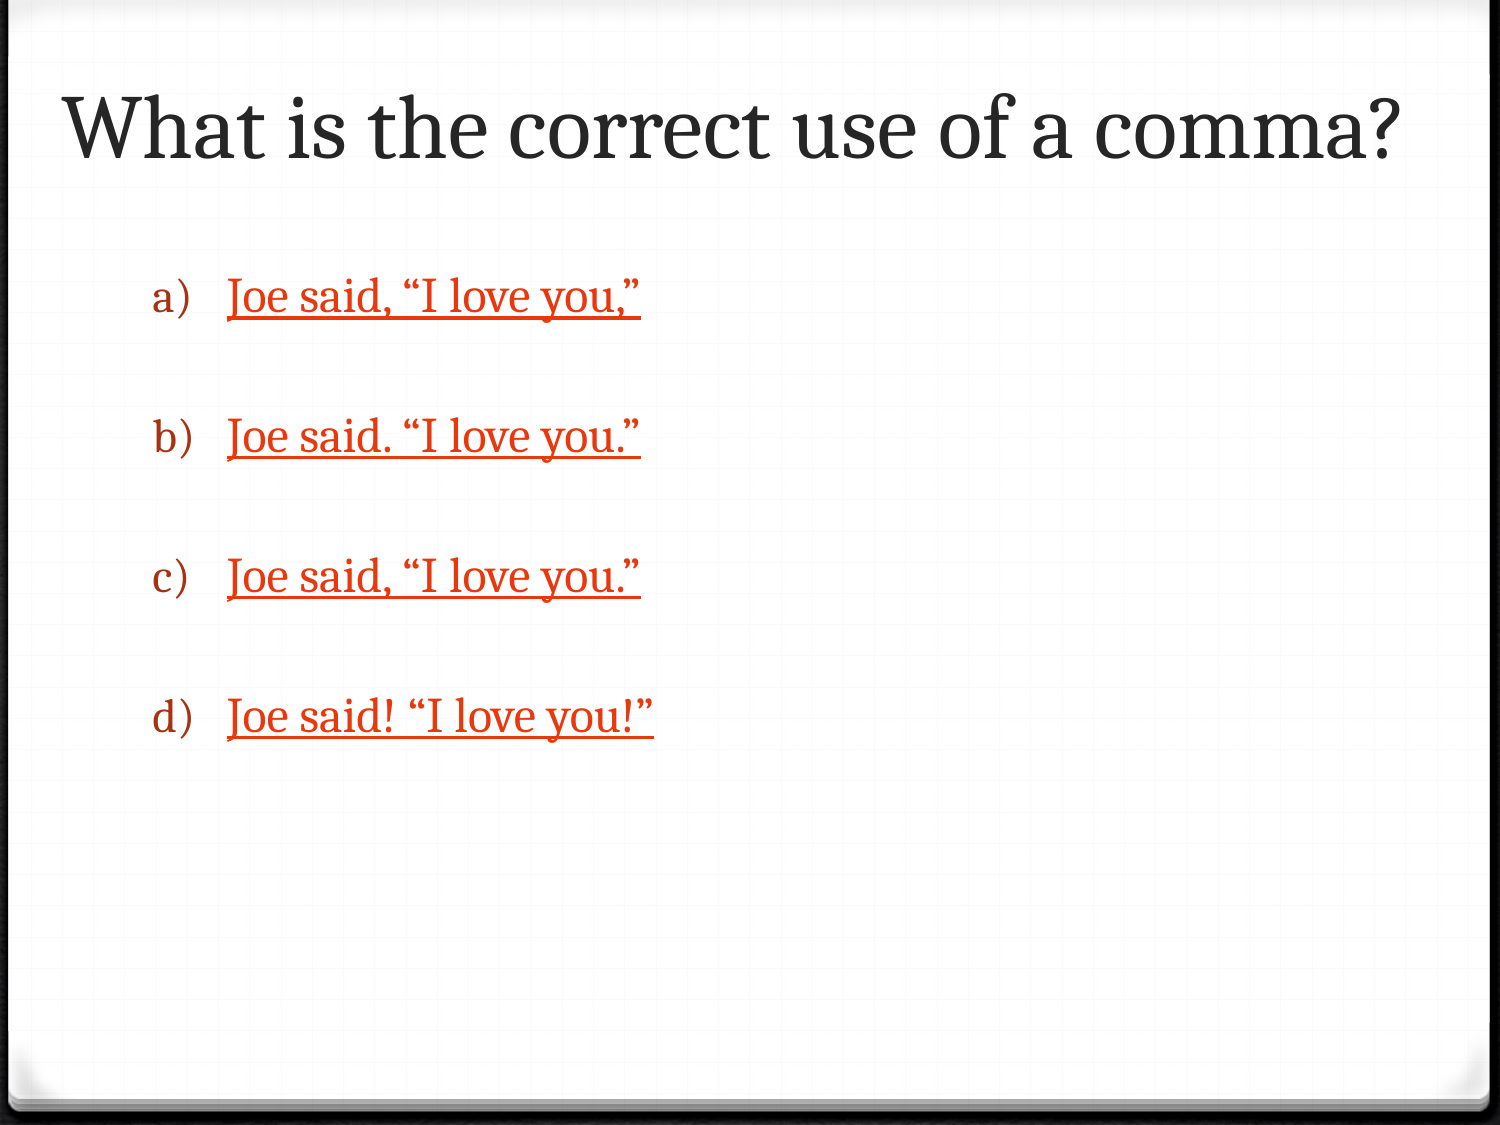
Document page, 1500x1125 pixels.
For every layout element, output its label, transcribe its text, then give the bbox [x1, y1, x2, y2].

title What is the correct use of a comma? [0, 3, 1471, 241]
picture [0, 0, 1500, 1125]
list Joe said, “I love you,” Joe said. “I love you.” Joe said, “I love you.” Joe said! “I love you!” [137, 255, 1363, 983]
